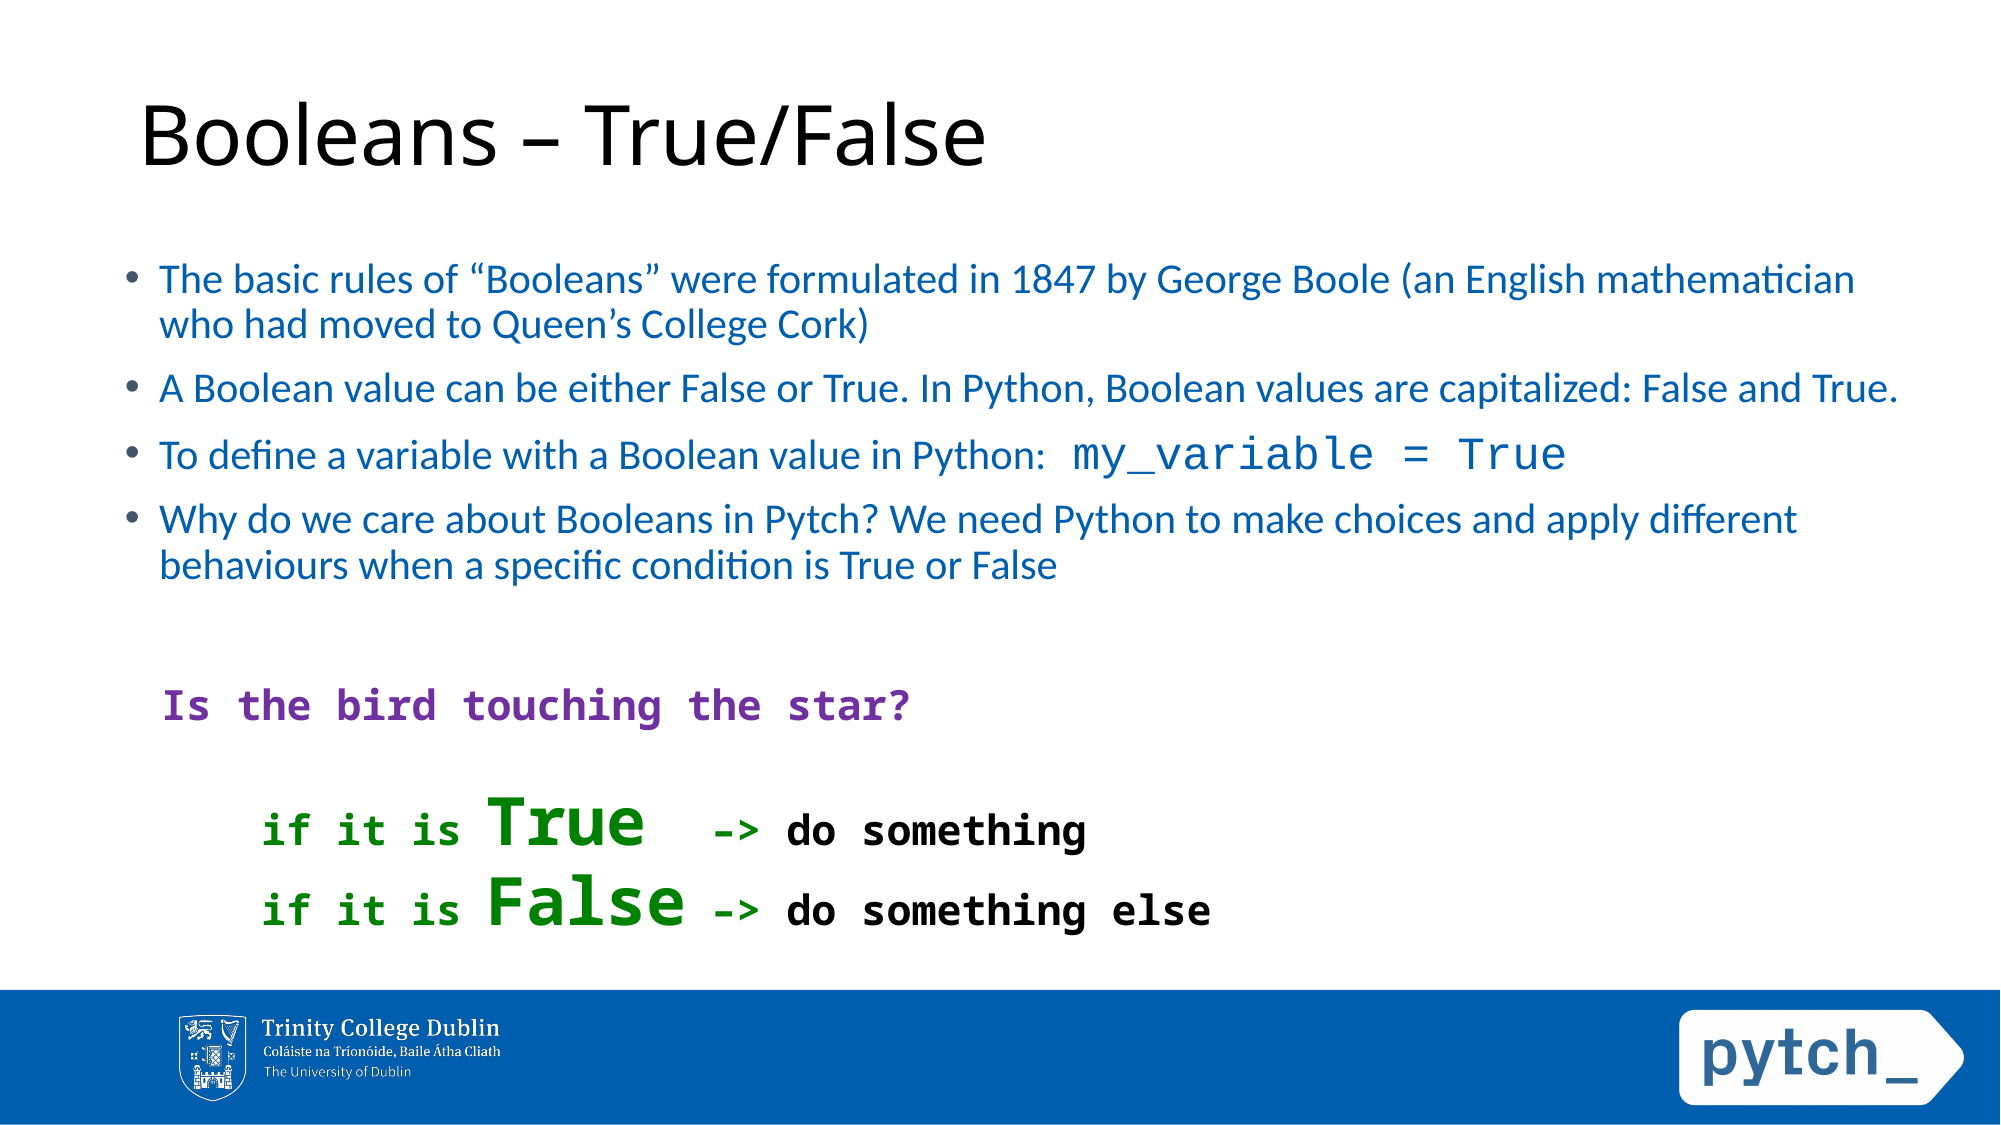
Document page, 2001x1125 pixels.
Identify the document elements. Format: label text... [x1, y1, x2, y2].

title Booleans – True/False [123, 30, 1849, 248]
picture [1590, 894, 2001, 1125]
text_box Is the bird touching the star? if it is True –> do something if it is False –> do something else [146, 671, 1491, 946]
picture [178, 1014, 502, 1102]
list The basic rules of “Booleans” were formulated in 1847 by George Boole (an English mathematician who had moved to Queen’s College Cork) A Boolean value can be either False or True. In Python, Boolean values are capitalized: False and True. To define a variable with a Boolean value in Python: my_variable = True Why do we care about Booleans in Pytch? We need Python to make choices and apply different behaviours when a specific condition is True or False [109, 249, 1938, 644]
